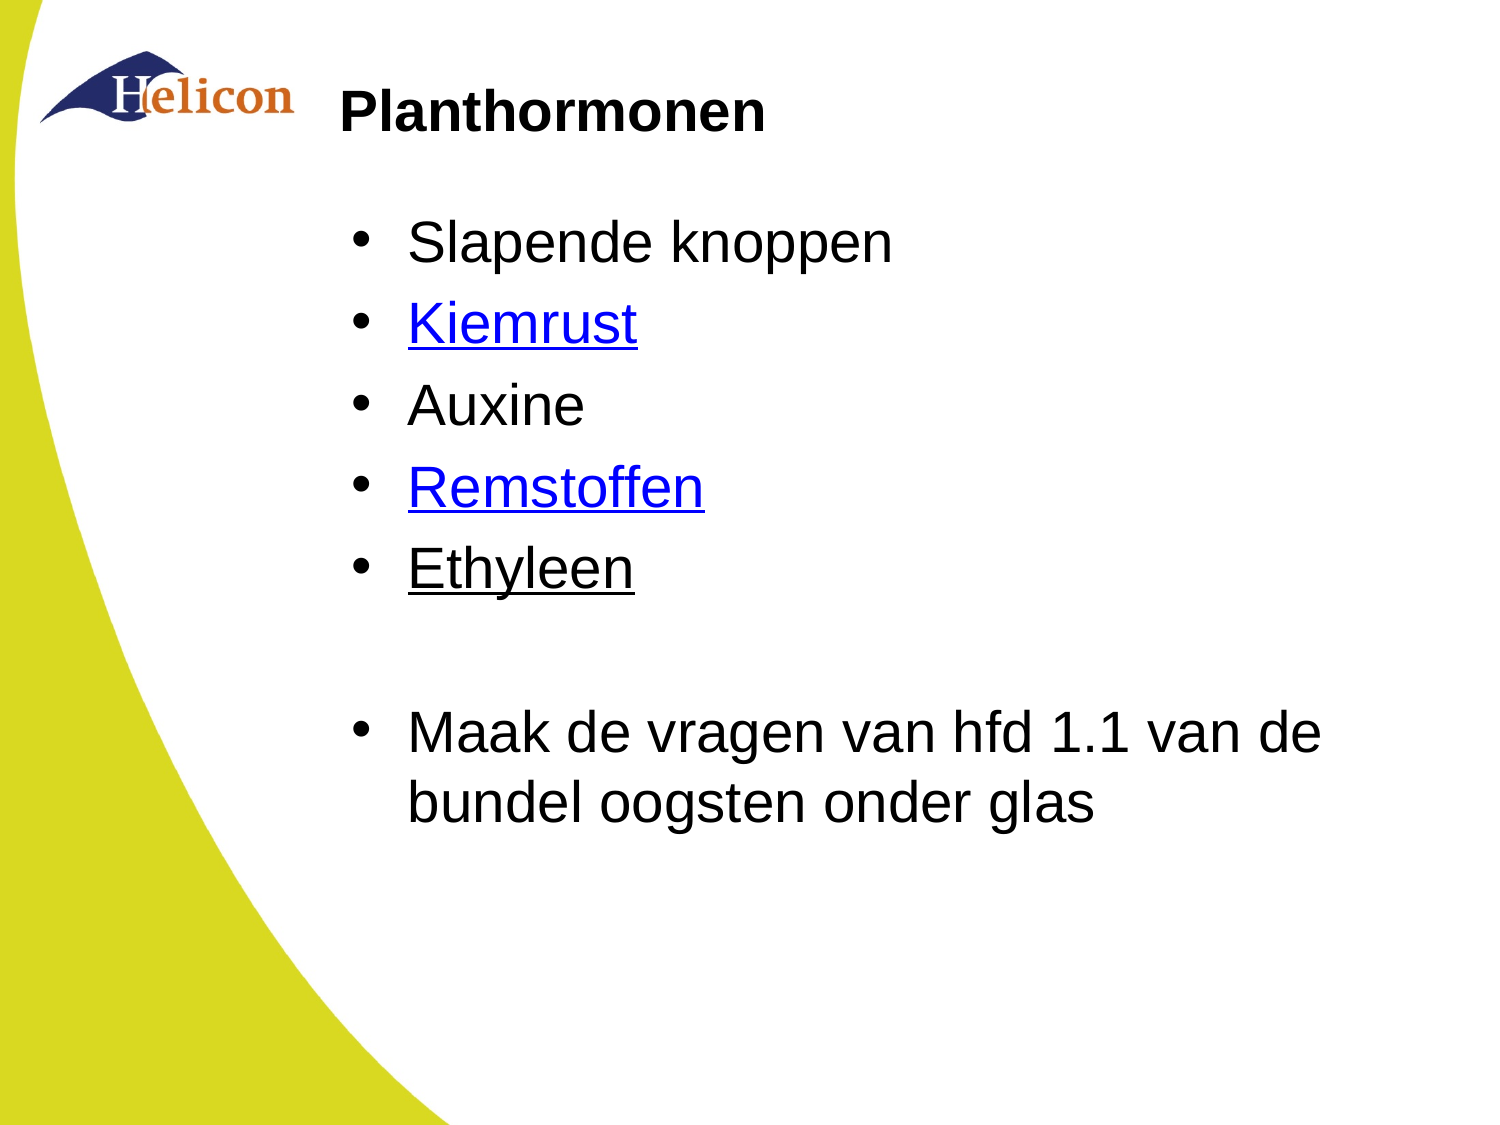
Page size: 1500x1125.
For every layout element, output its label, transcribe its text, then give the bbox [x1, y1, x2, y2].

list Slapende knoppen Kiemrust Auxine Remstoffen Ethyleen Maak de vragen van hfd 1.1 van de bundel oogsten onder glas [336, 196, 1425, 1005]
picture [0, 0, 1500, 1125]
title Planthormonen [324, 54, 1415, 161]
